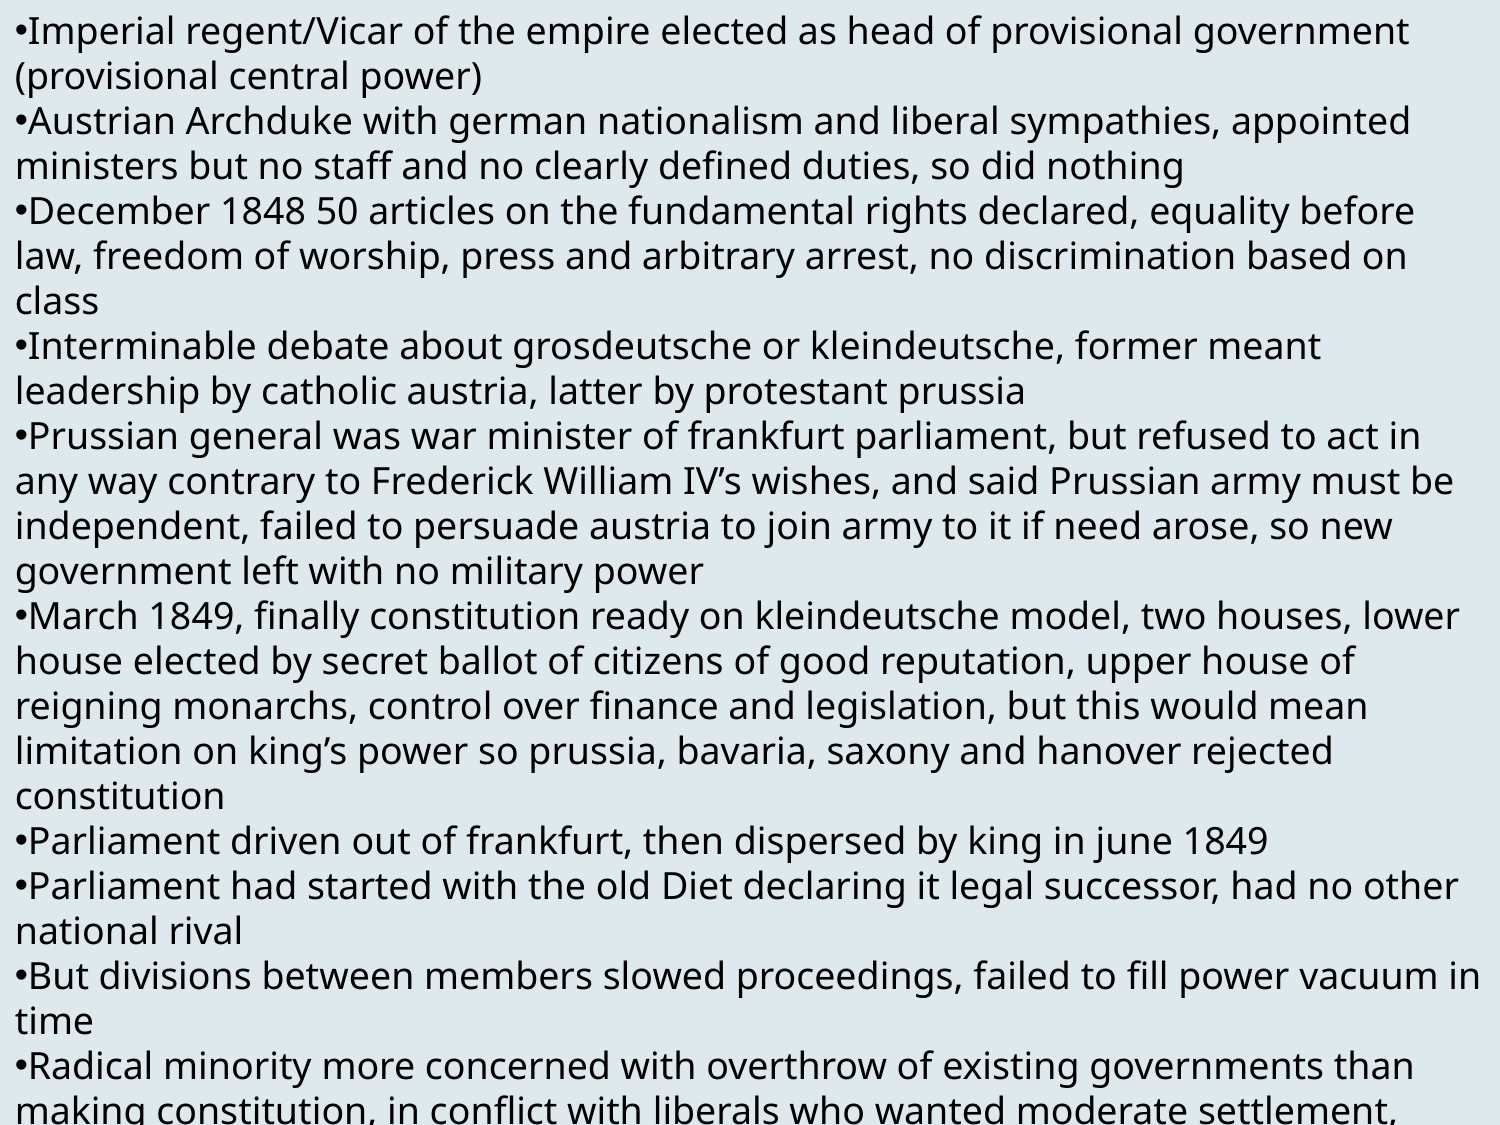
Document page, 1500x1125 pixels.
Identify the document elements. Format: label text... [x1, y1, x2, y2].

text_box Imperial regent/Vicar of the empire elected as head of provisional government (provisional central power) Austrian Archduke with german nationalism and liberal sympathies, appointed ministers but no staff and no clearly defined duties, so did nothing December 1848 50 articles on the fundamental rights declared, equality before law, freedom of worship, press and arbitrary arrest, no discrimination based on class Interminable debate about grosdeutsche or kleindeutsche, former meant leadership by catholic austria, latter by protestant prussia Prussian general was war minister of frankfurt parliament, but refused to act in any way contrary to Frederick William IV’s wishes, and said Prussian army must be independent, failed to persuade austria to join army to it if need arose, so new government left with no military power March 1849, finally constitution ready on kleindeutsche model, two houses, lower house elected by secret ballot of citizens of good reputation, upper house of reigning monarchs, control over finance and legislation, but this would mean limitation on king’s power so prussia, bavaria, saxony and hanover rejected constitution Parliament driven out of frankfurt, then dispersed by king in june 1849 Parliament had started with the old Diet declaring it legal successor, had no other national rival But divisions between members slowed proceedings, failed to fill power vacuum in time Radical minority more concerned with overthrow of existing governments than making constitution, in conflict with liberals who wanted moderate settlement, individual and property rights, but no major social change Small conservative group wanted individual states to keep control, not too centralized [0, 0, 1500, 1125]
